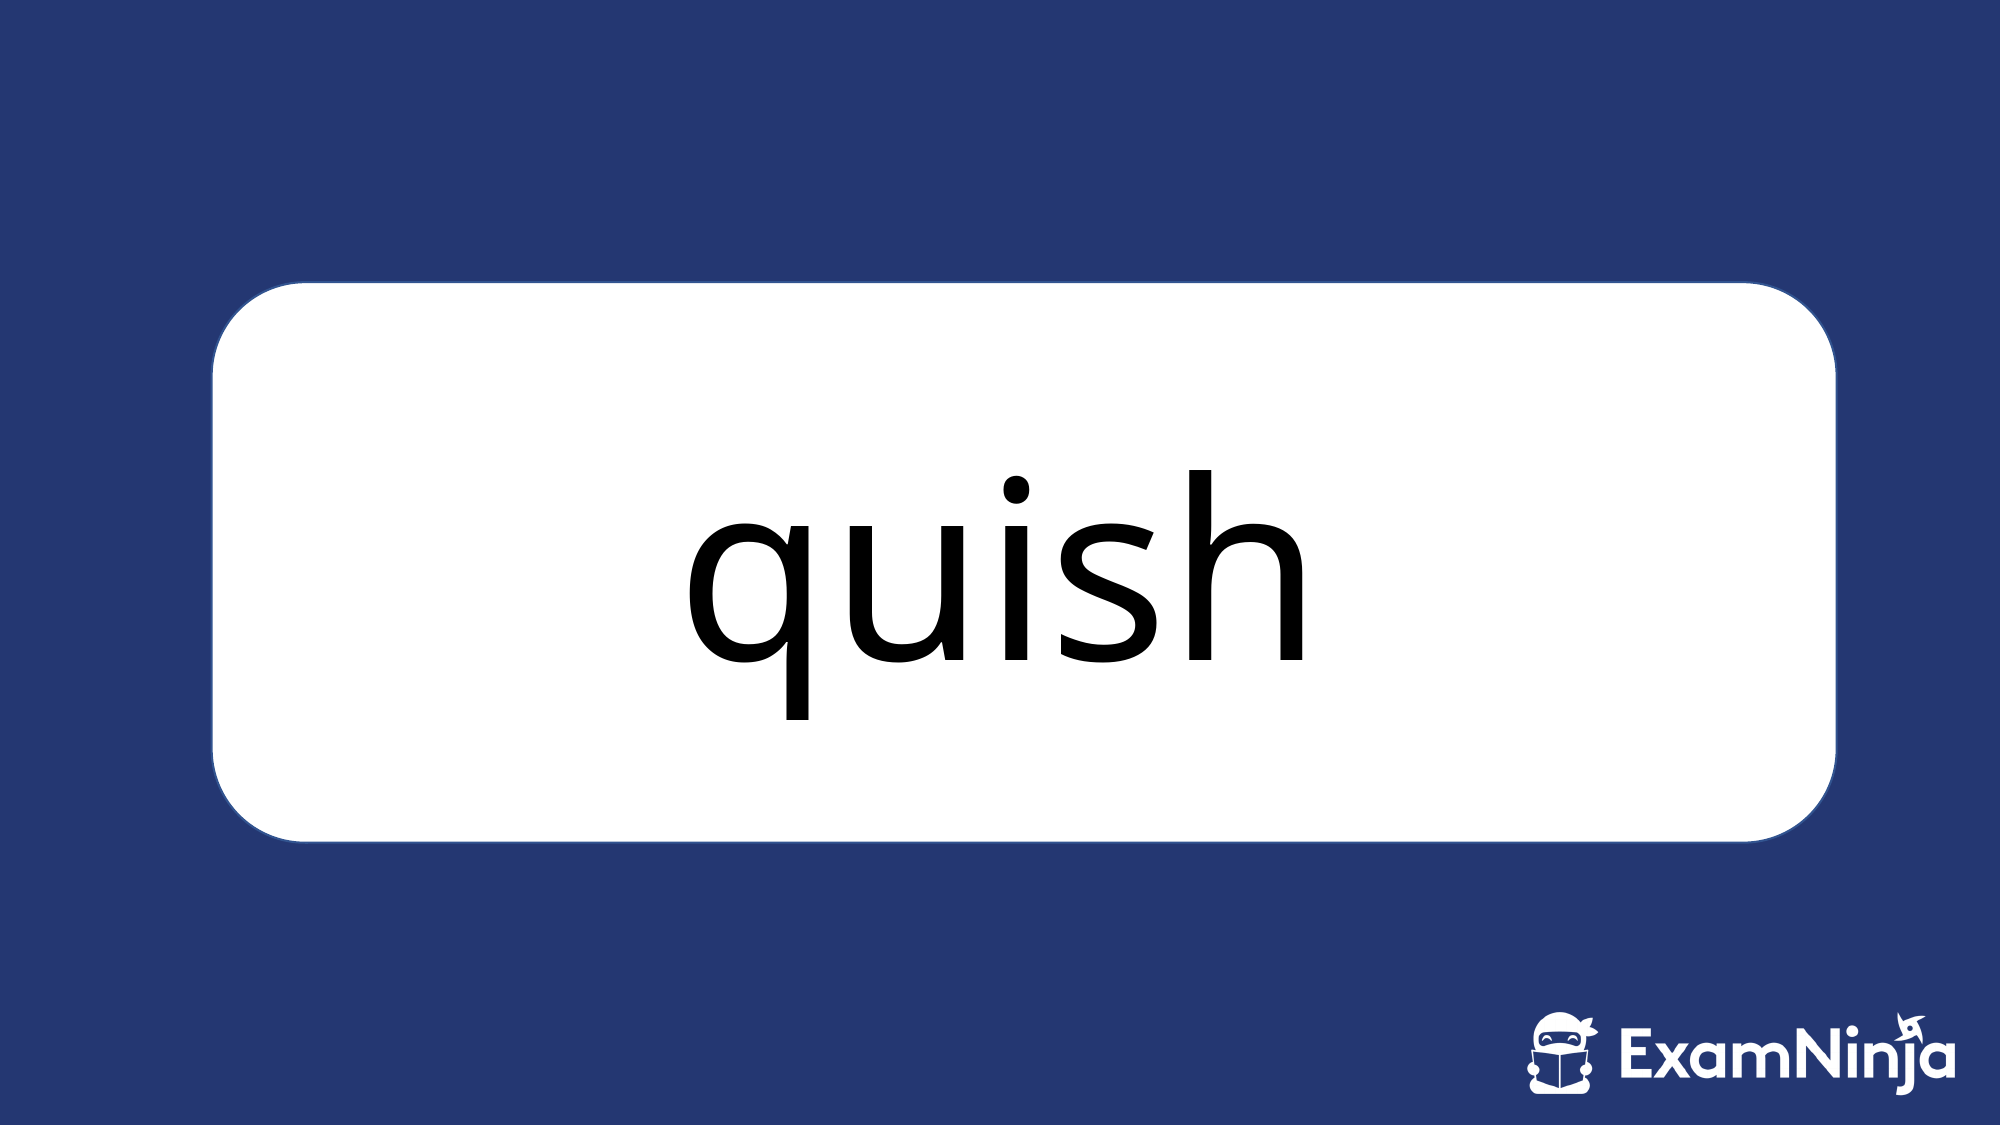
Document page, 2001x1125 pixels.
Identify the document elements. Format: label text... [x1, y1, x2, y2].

text_box [210, 719, 1838, 844]
picture [1501, 1003, 1979, 1102]
text_box quish [143, 403, 1857, 719]
text_box [210, 281, 1838, 403]
